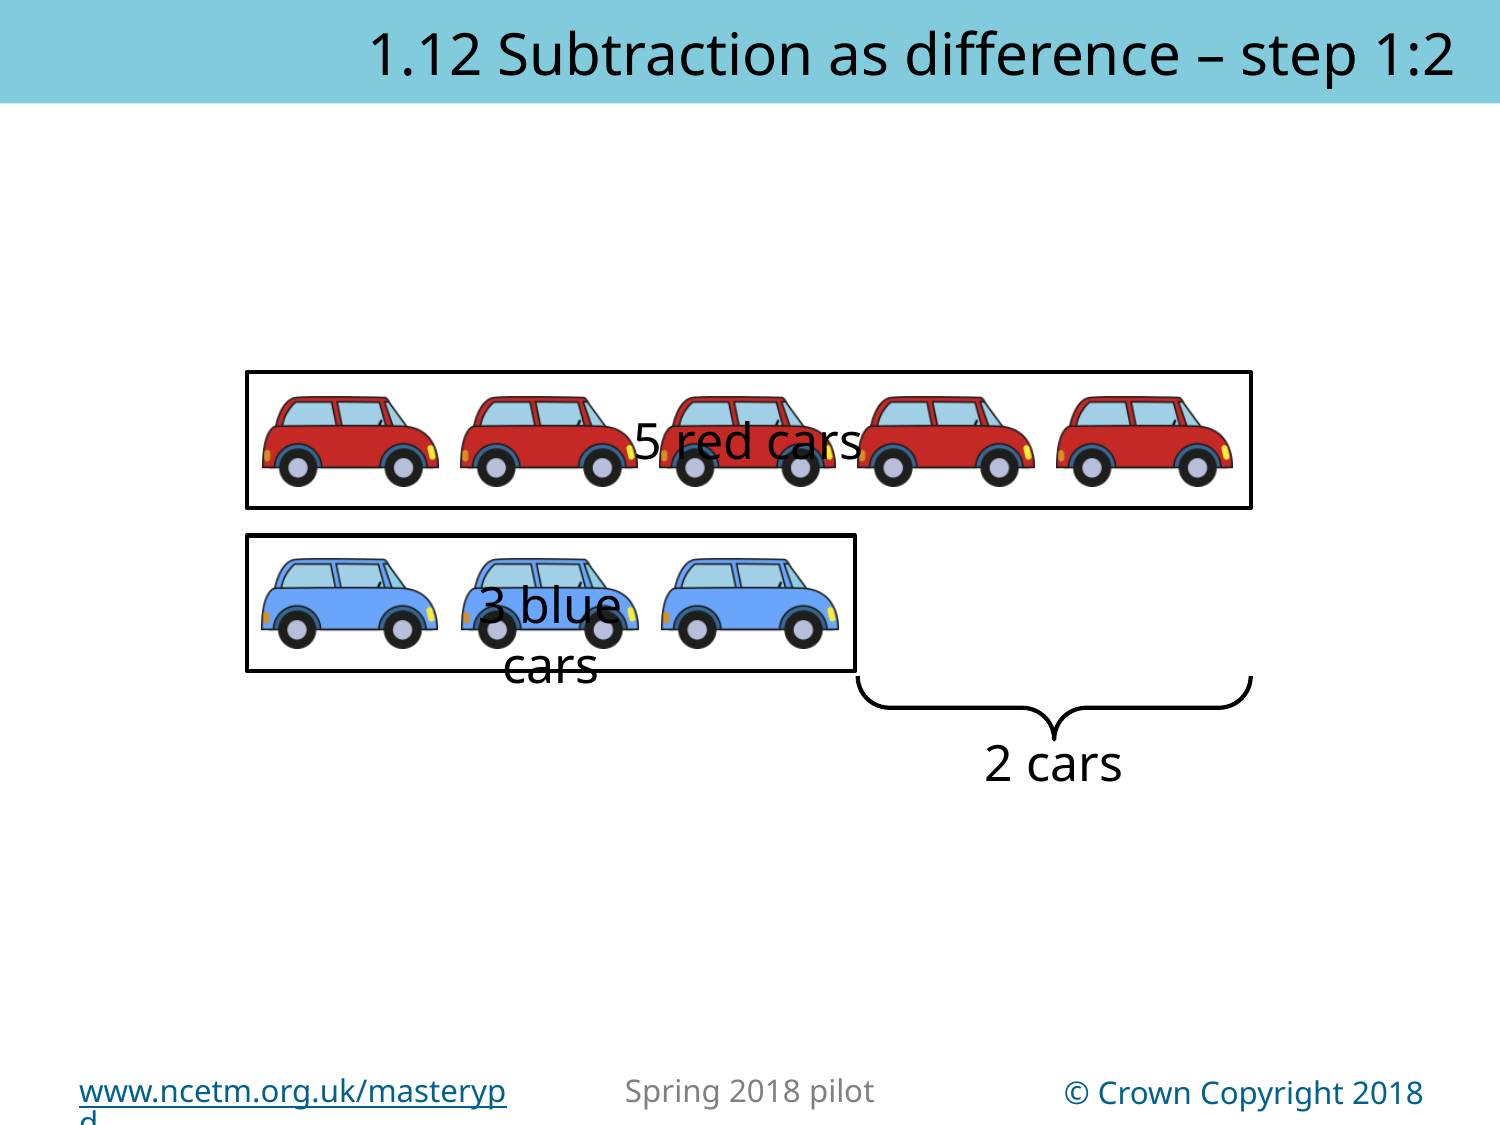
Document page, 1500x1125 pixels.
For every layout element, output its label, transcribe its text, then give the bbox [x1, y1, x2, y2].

text_box [246, 535, 855, 672]
text_box [246, 372, 1251, 508]
text_box 5 red cars [641, 402, 653, 478]
picture [460, 396, 638, 487]
picture [658, 396, 837, 487]
text_box 2 cars [941, 723, 1167, 799]
list 1.12 Subtraction as difference – step 1:2 [0, 0, 1500, 104]
picture [260, 558, 439, 649]
text_box 3 blue cars [411, 565, 691, 701]
picture [461, 558, 639, 649]
picture [1055, 396, 1234, 487]
text_box 5 red cars [840, 402, 852, 478]
picture [661, 558, 839, 649]
picture [261, 396, 440, 487]
text_box [857, 676, 1251, 723]
picture [857, 396, 1035, 487]
